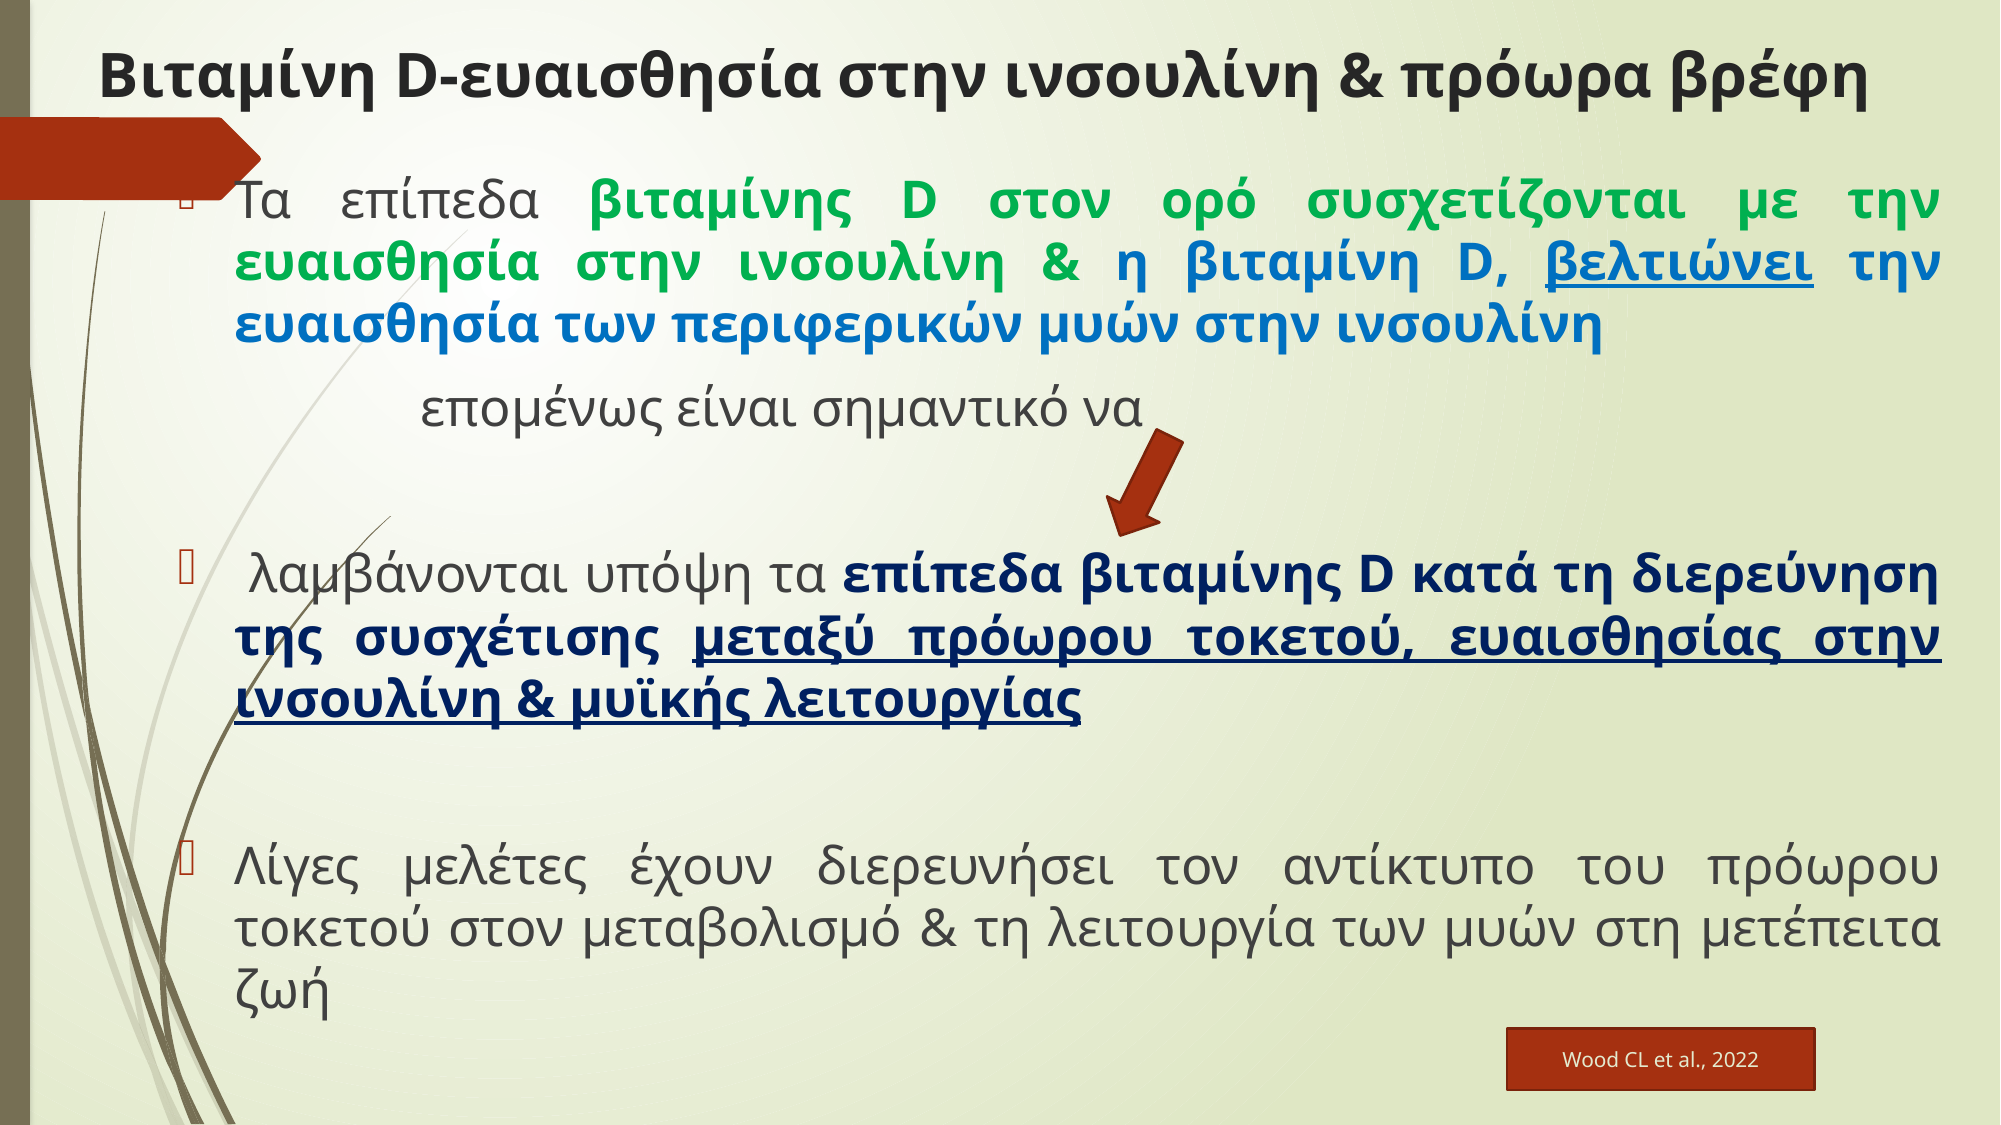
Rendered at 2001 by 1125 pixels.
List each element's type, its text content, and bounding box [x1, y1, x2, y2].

text_box [1105, 428, 1184, 537]
list Τα επίπεδα βιταμίνης D στον ορό συσχετίζονται με την ευαισθησία στην ινσουλίνη & η βιταμίνη D, βελτιώνει την ευαισθησία των περιφερικών μυών στην ινσουλίνη επομένως είναι σημαντικό να λαμβάνονται υπόψη τα επίπεδα βιταμίνης D κατά τη διερεύνηση της συσχέτισης μεταξύ πρόωρου τοκετού, ευαισθησίας στην ινσουλίνη & μυϊκής λειτουργίας Λίγες μελέτες έχουν διερευνήσει τον αντίκτυπο του πρόωρου τοκετού στον μεταβολισμό & τη λειτουργία των μυών στη μετέπειτα ζωή [162, 158, 1958, 1090]
title Βιταμίνη D-ευαισθησία στην ινσουλίνη & πρόωρα βρέφη [82, 28, 1958, 119]
text_box Wood CL et al., 2022 [1506, 1027, 1816, 1091]
